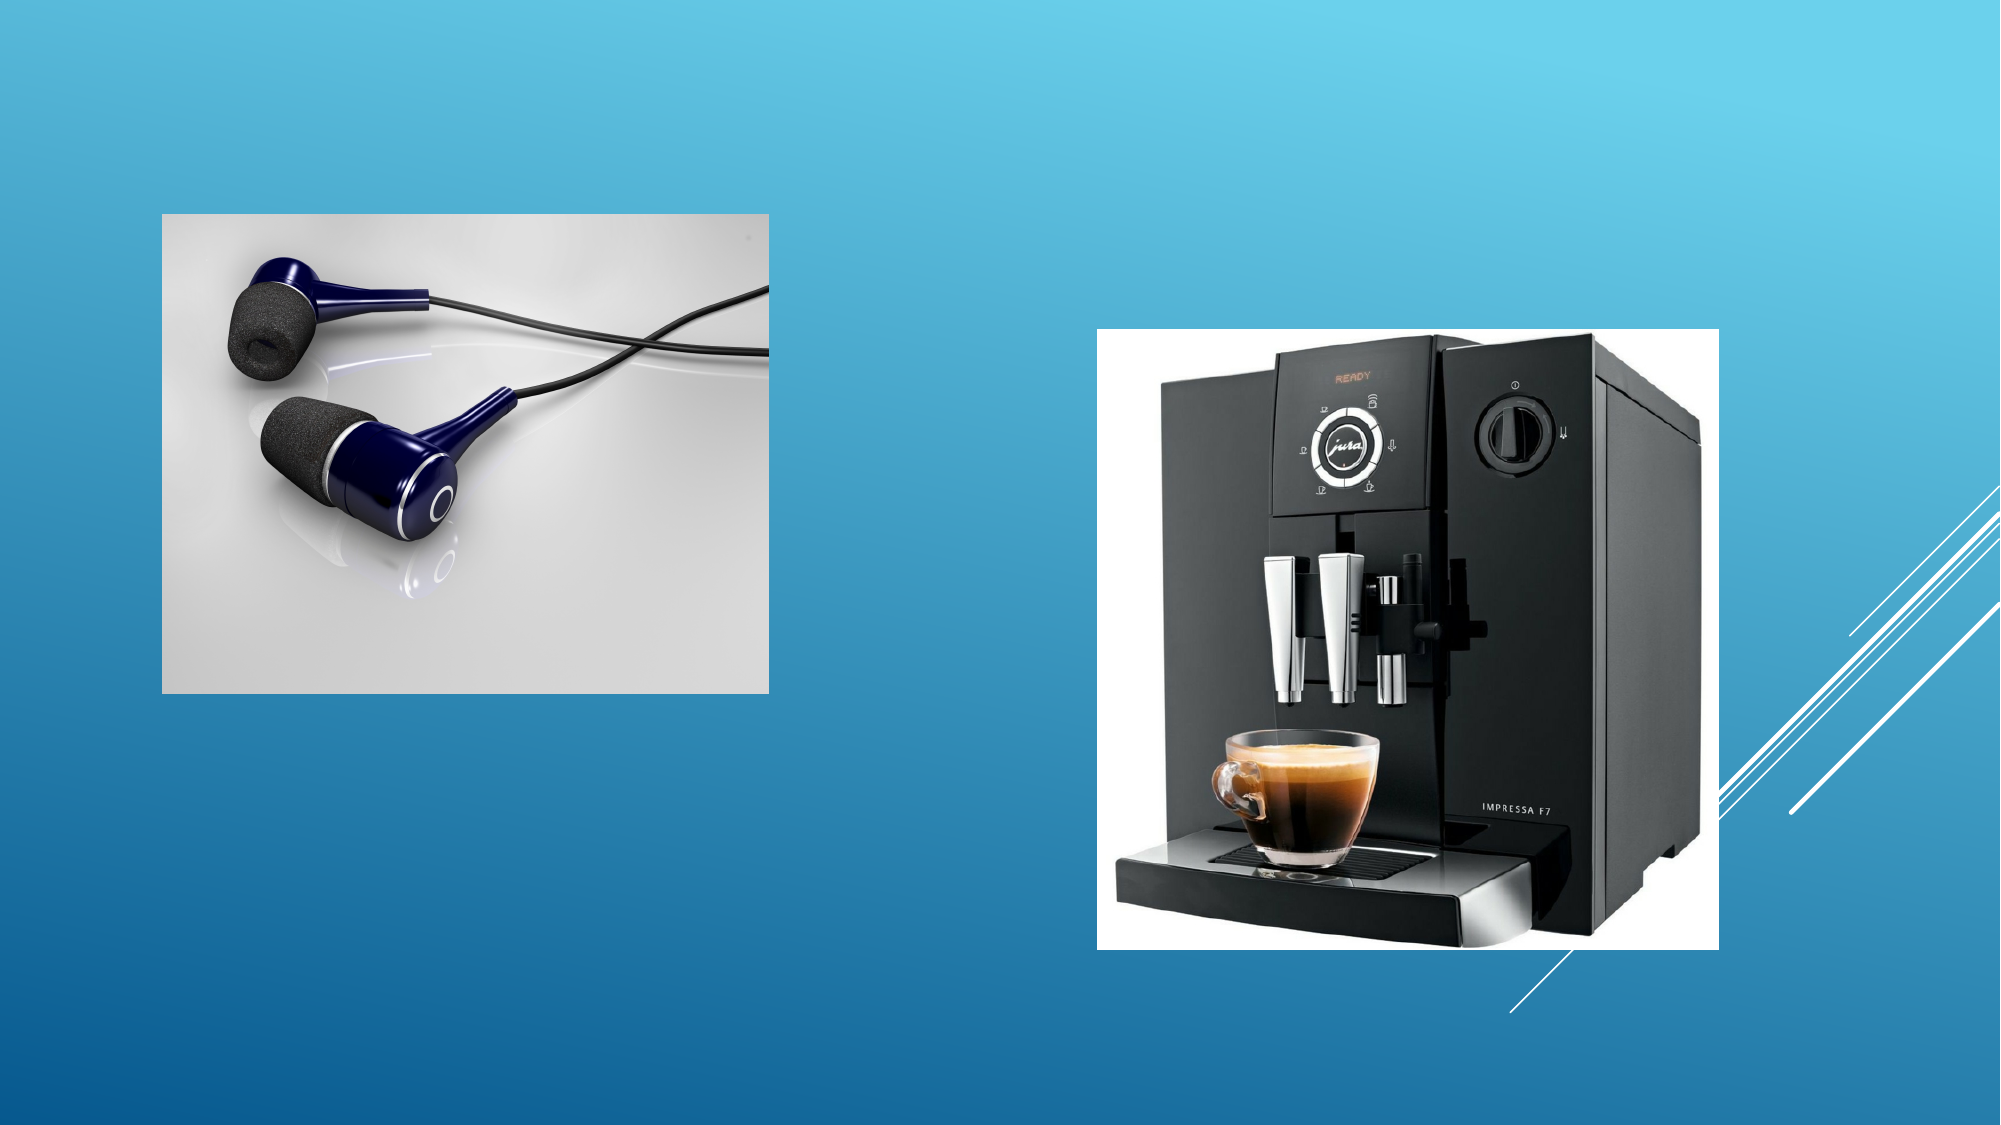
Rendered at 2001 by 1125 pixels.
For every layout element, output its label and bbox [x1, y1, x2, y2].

picture [1097, 328, 1719, 951]
picture [162, 214, 769, 694]
